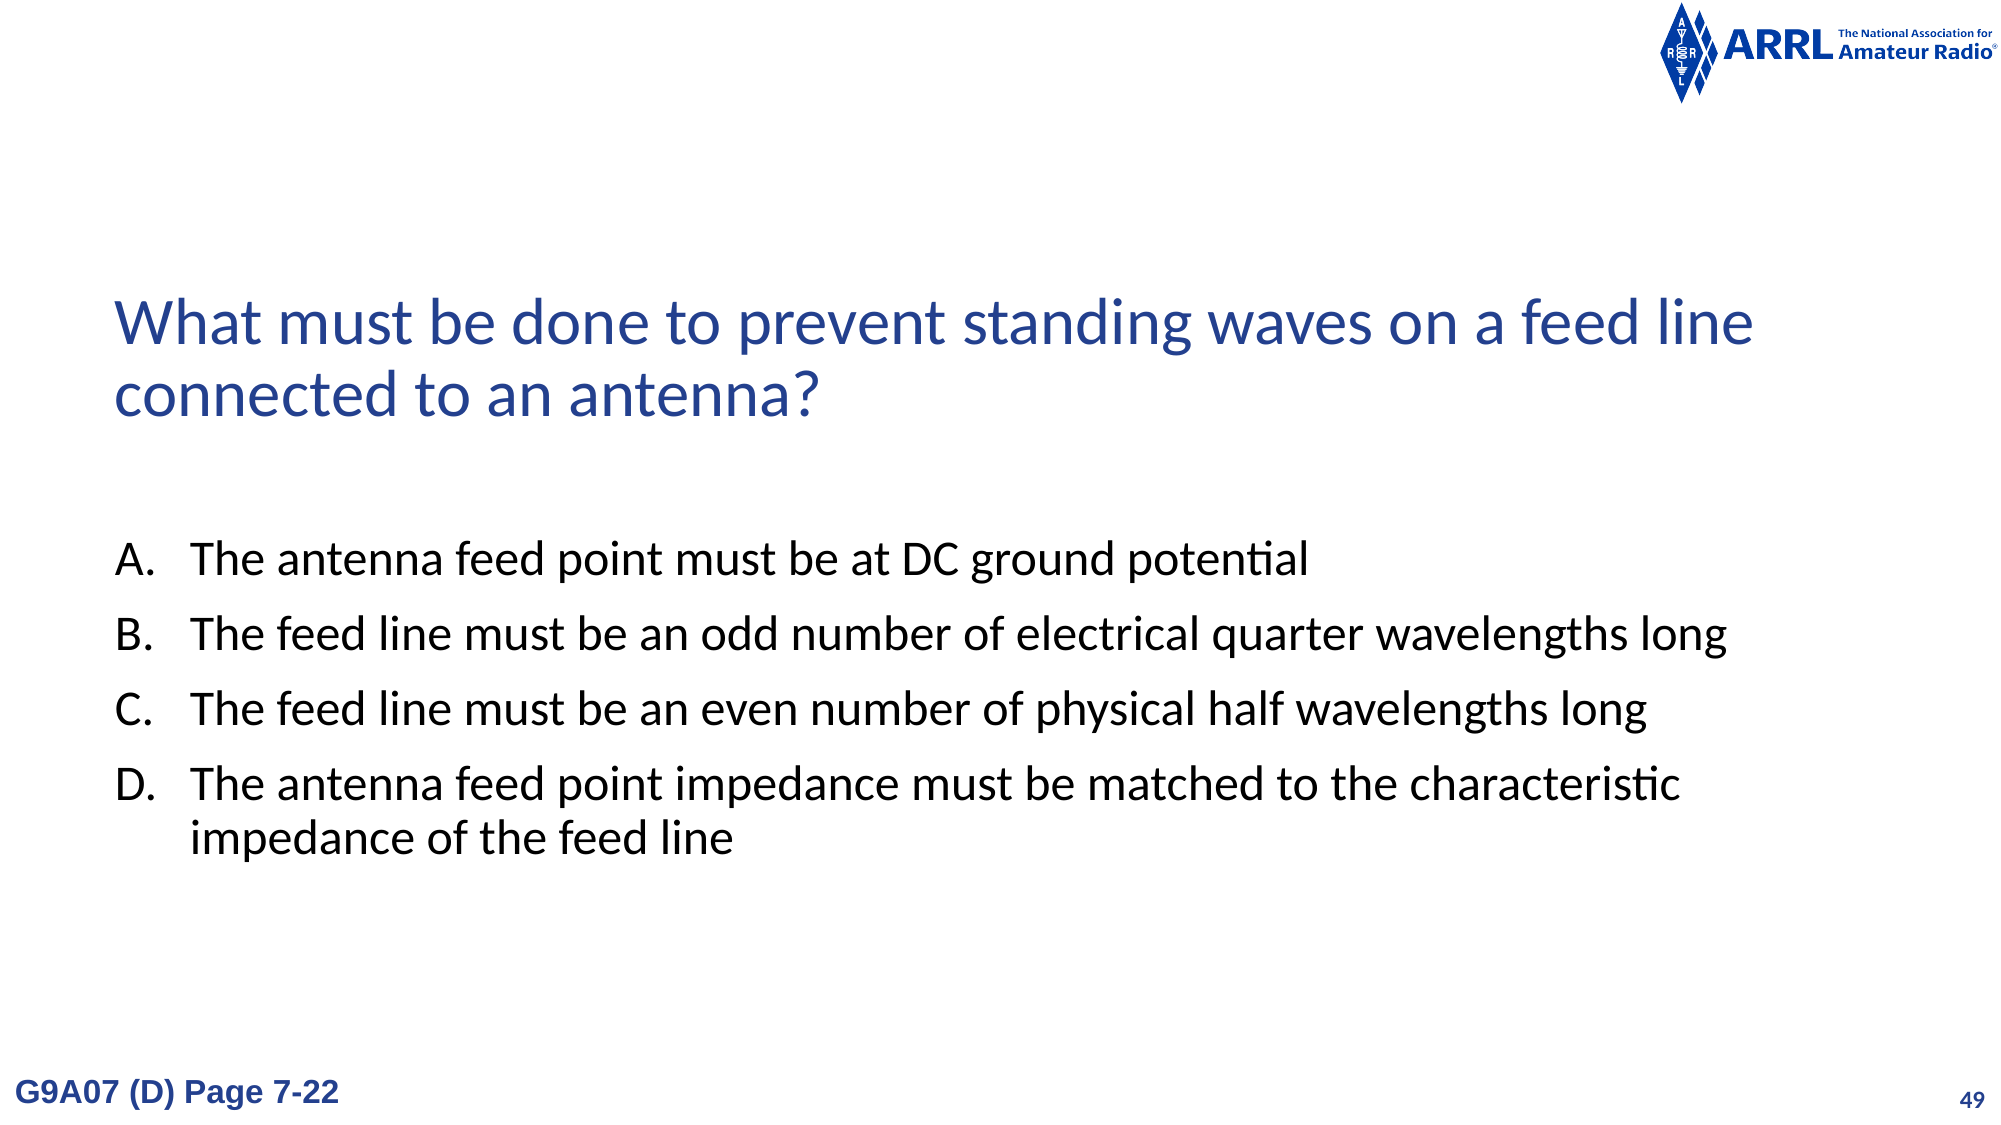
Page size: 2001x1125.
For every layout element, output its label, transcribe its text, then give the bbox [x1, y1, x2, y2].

list The antenna feed point must be at DC ground potential The feed line must be an odd number of electrical quarter wavelengths long The feed line must be an even number of physical half wavelengths long The antenna feed point impedance must be matched to the characteristic impedance of the feed line [99, 525, 1900, 1005]
picture [1658, 0, 1999, 106]
text_box 49 [1875, 1076, 2000, 1122]
title What must be done to prevent standing waves on a feed line connected to an antenna? [99, 249, 1900, 468]
text_box G9A07 (D) Page 7-22 [0, 1062, 1313, 1118]
